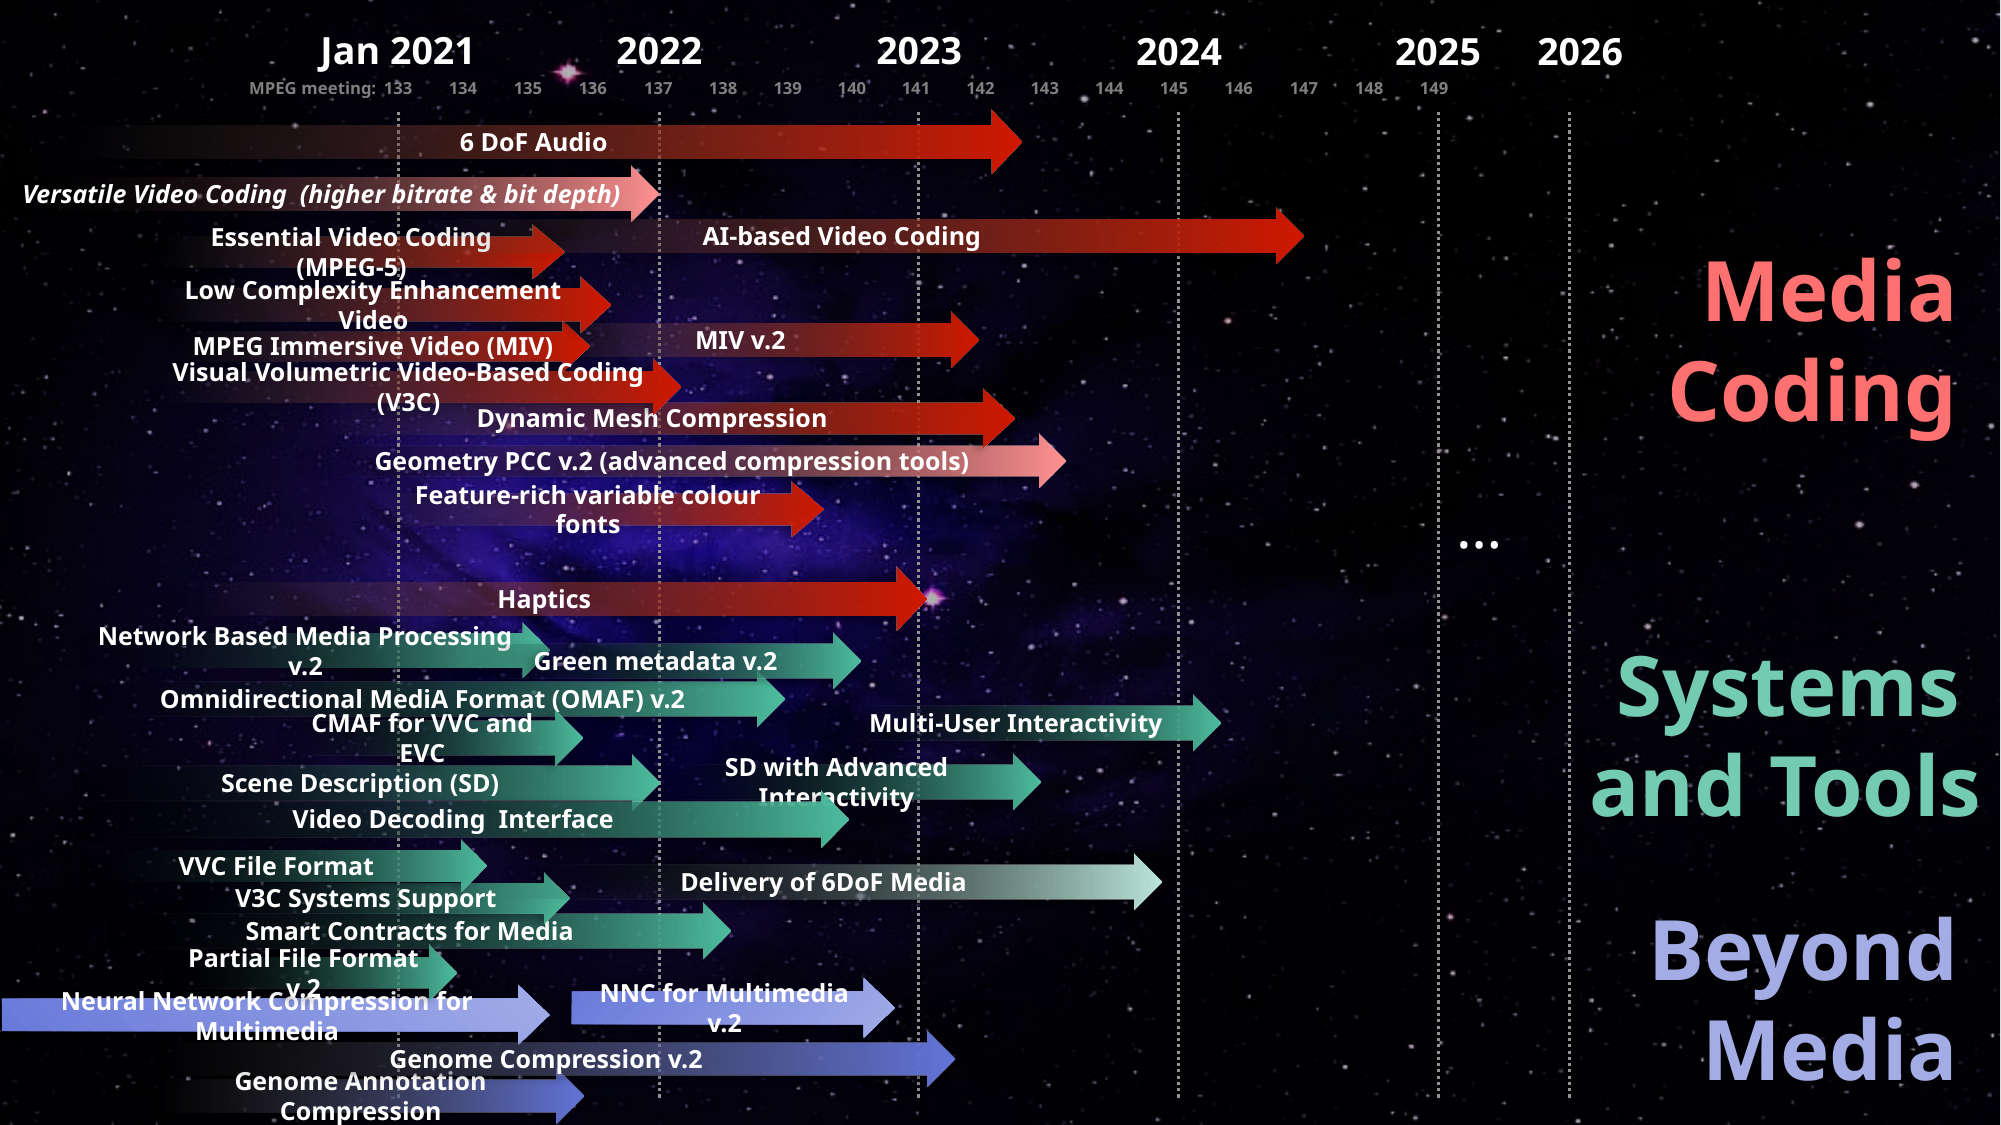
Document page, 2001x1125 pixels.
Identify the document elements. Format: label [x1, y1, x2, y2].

picture [0, 0, 2001, 1125]
text_box [1, 109, 1995, 1124]
text_box [242, 20, 1632, 109]
